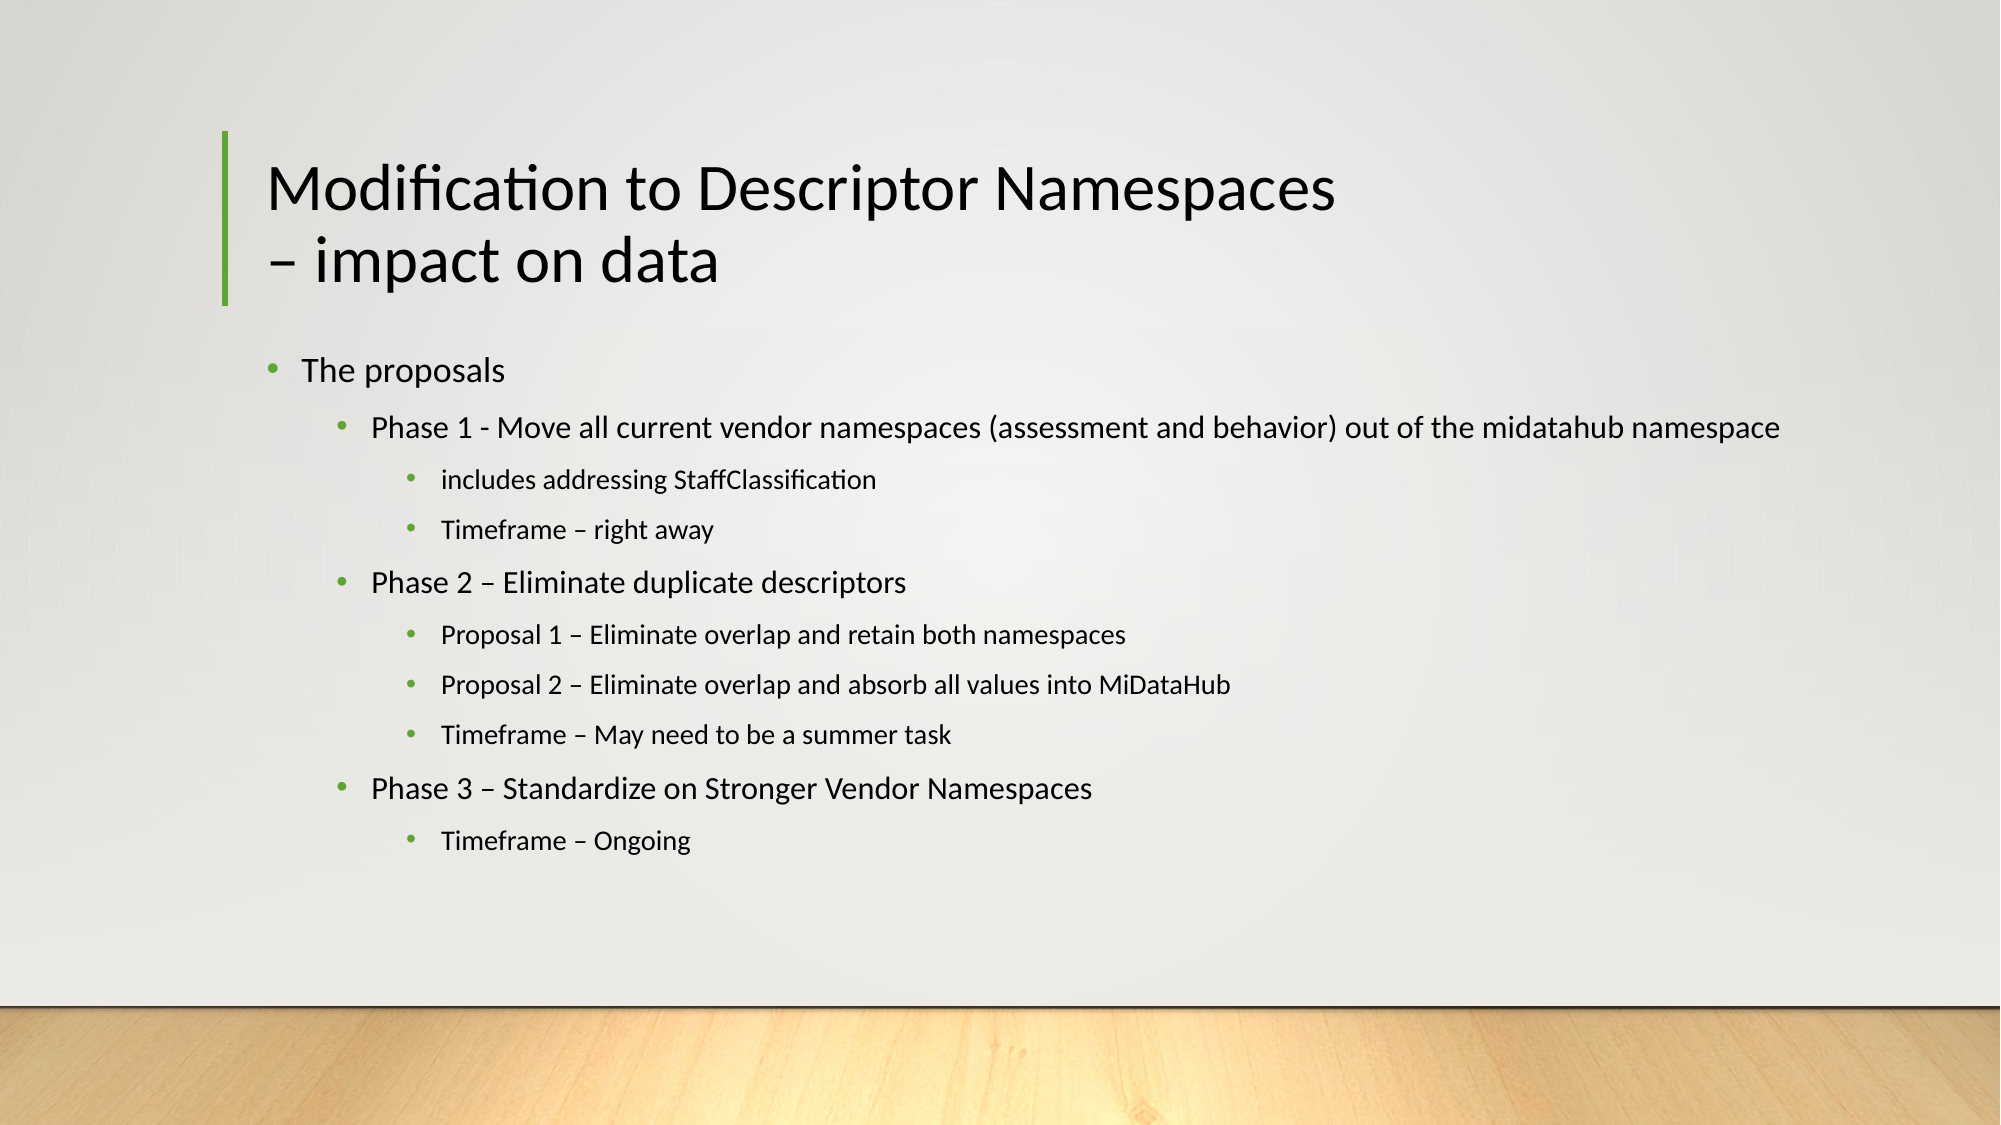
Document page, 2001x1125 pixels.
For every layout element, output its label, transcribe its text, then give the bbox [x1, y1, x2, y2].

list The proposals Phase 1 - Move all current vendor namespaces (assessment and behavior) out of the midatahub namespace includes addressing StaffClassification Timeframe – right away Phase 2 – Eliminate duplicate descriptors Proposal 1 – Eliminate overlap and retain both namespaces Proposal 2 – Eliminate overlap and absorb all values into MiDataHub Timeframe – May need to be a summer task Phase 3 – Standardize on Stronger Vendor Namespaces Timeframe – Ongoing [251, 330, 1814, 897]
picture [0, 1006, 2000, 1125]
title Modification to Descriptor Namespaces – impact on data [251, 131, 1814, 305]
